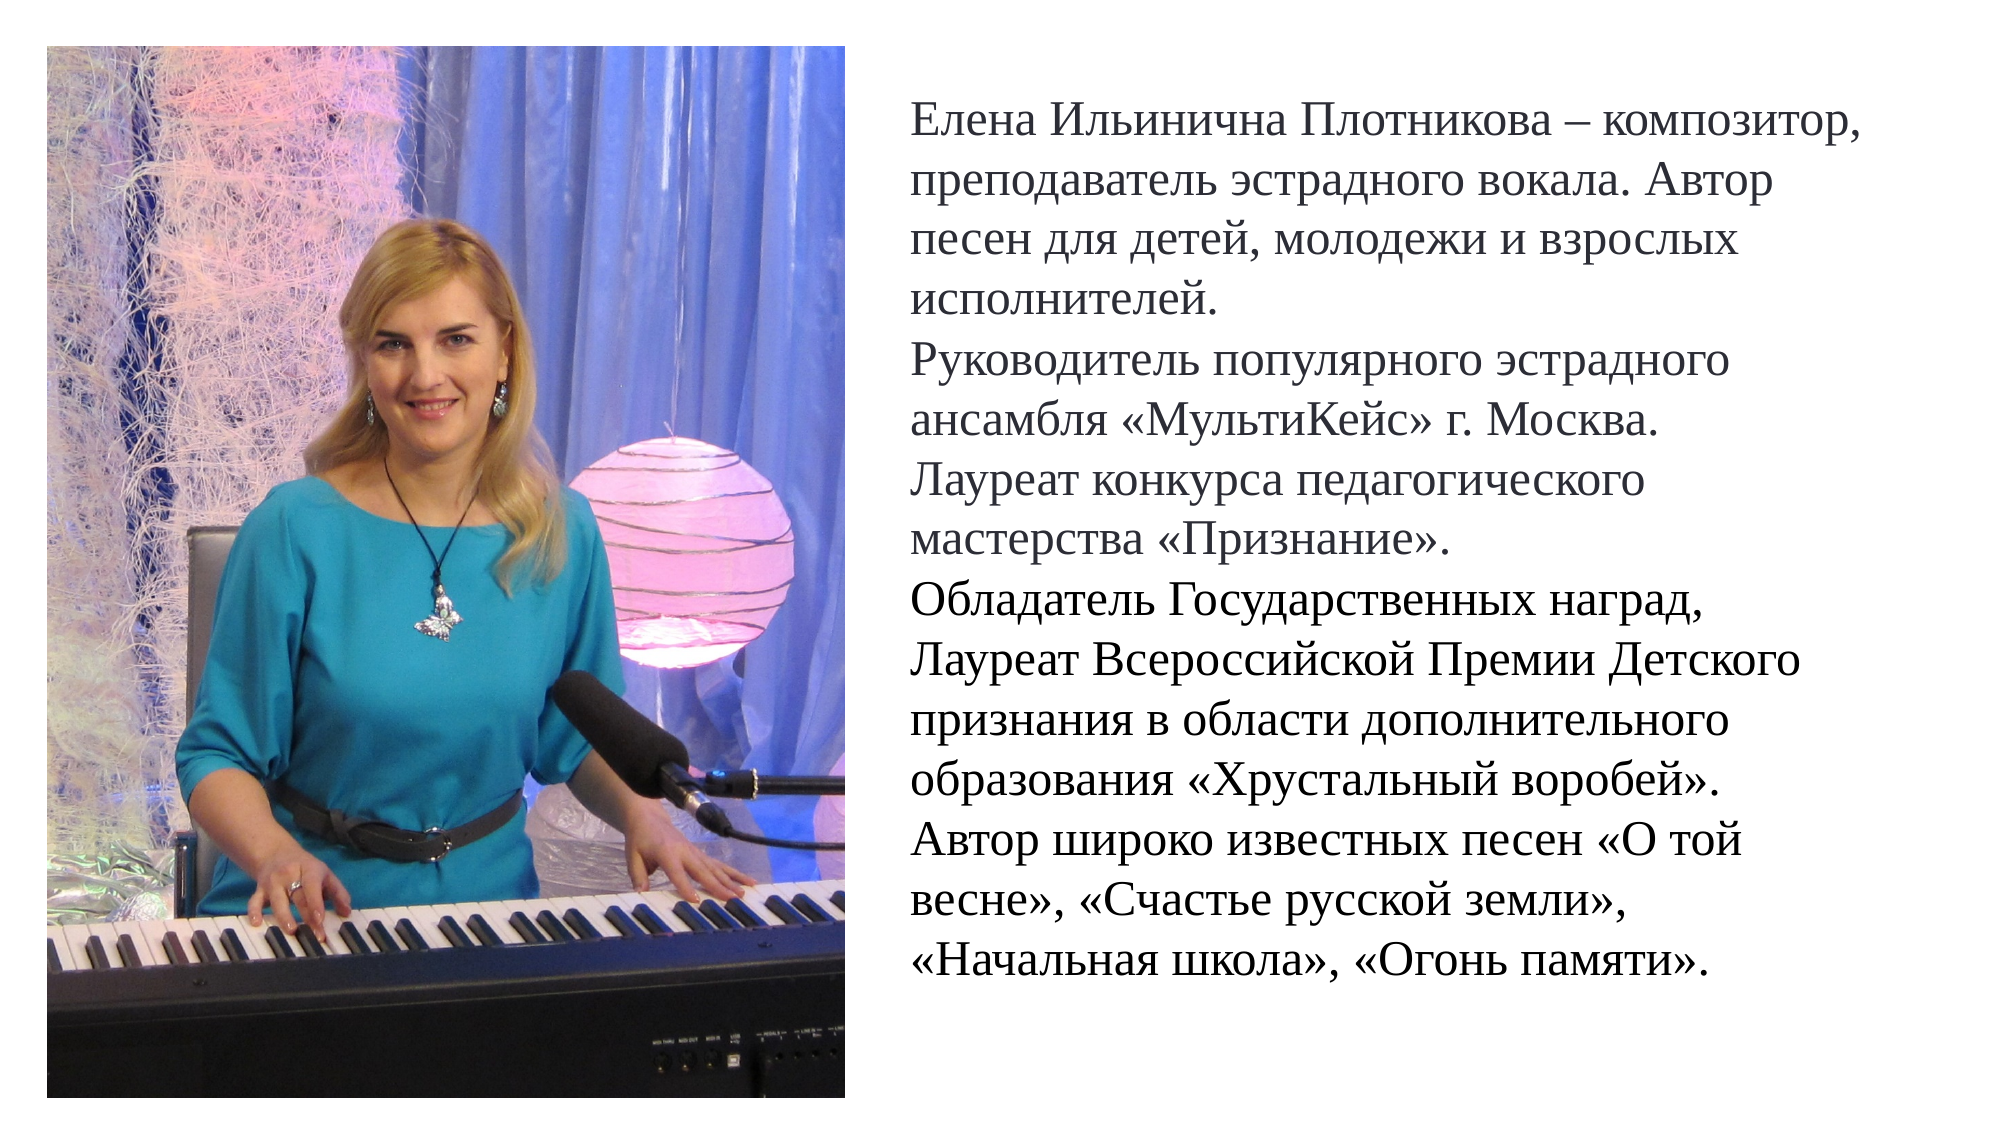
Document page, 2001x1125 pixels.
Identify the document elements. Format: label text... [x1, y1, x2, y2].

text_box Елена Ильинична Плотникова – композитор, преподаватель эстрадного вокала. Автор песен для детей, молодежи и взрослых исполнителей. Руководитель популярного эстрадного ансамбля «МультиКейс» г. Москва. Лауреат конкурса педагогического мастерства «Признание». Обладатель Государственных наград, Лауреат Всероссийской Премии Детского признания в области дополнительного образования «Хрустальный воробей». Автор широко известных песен «О той весне», «Счастье русской земли», «Начальная школа», «Огонь памяти». [895, 77, 1896, 993]
picture [47, 45, 845, 1098]
